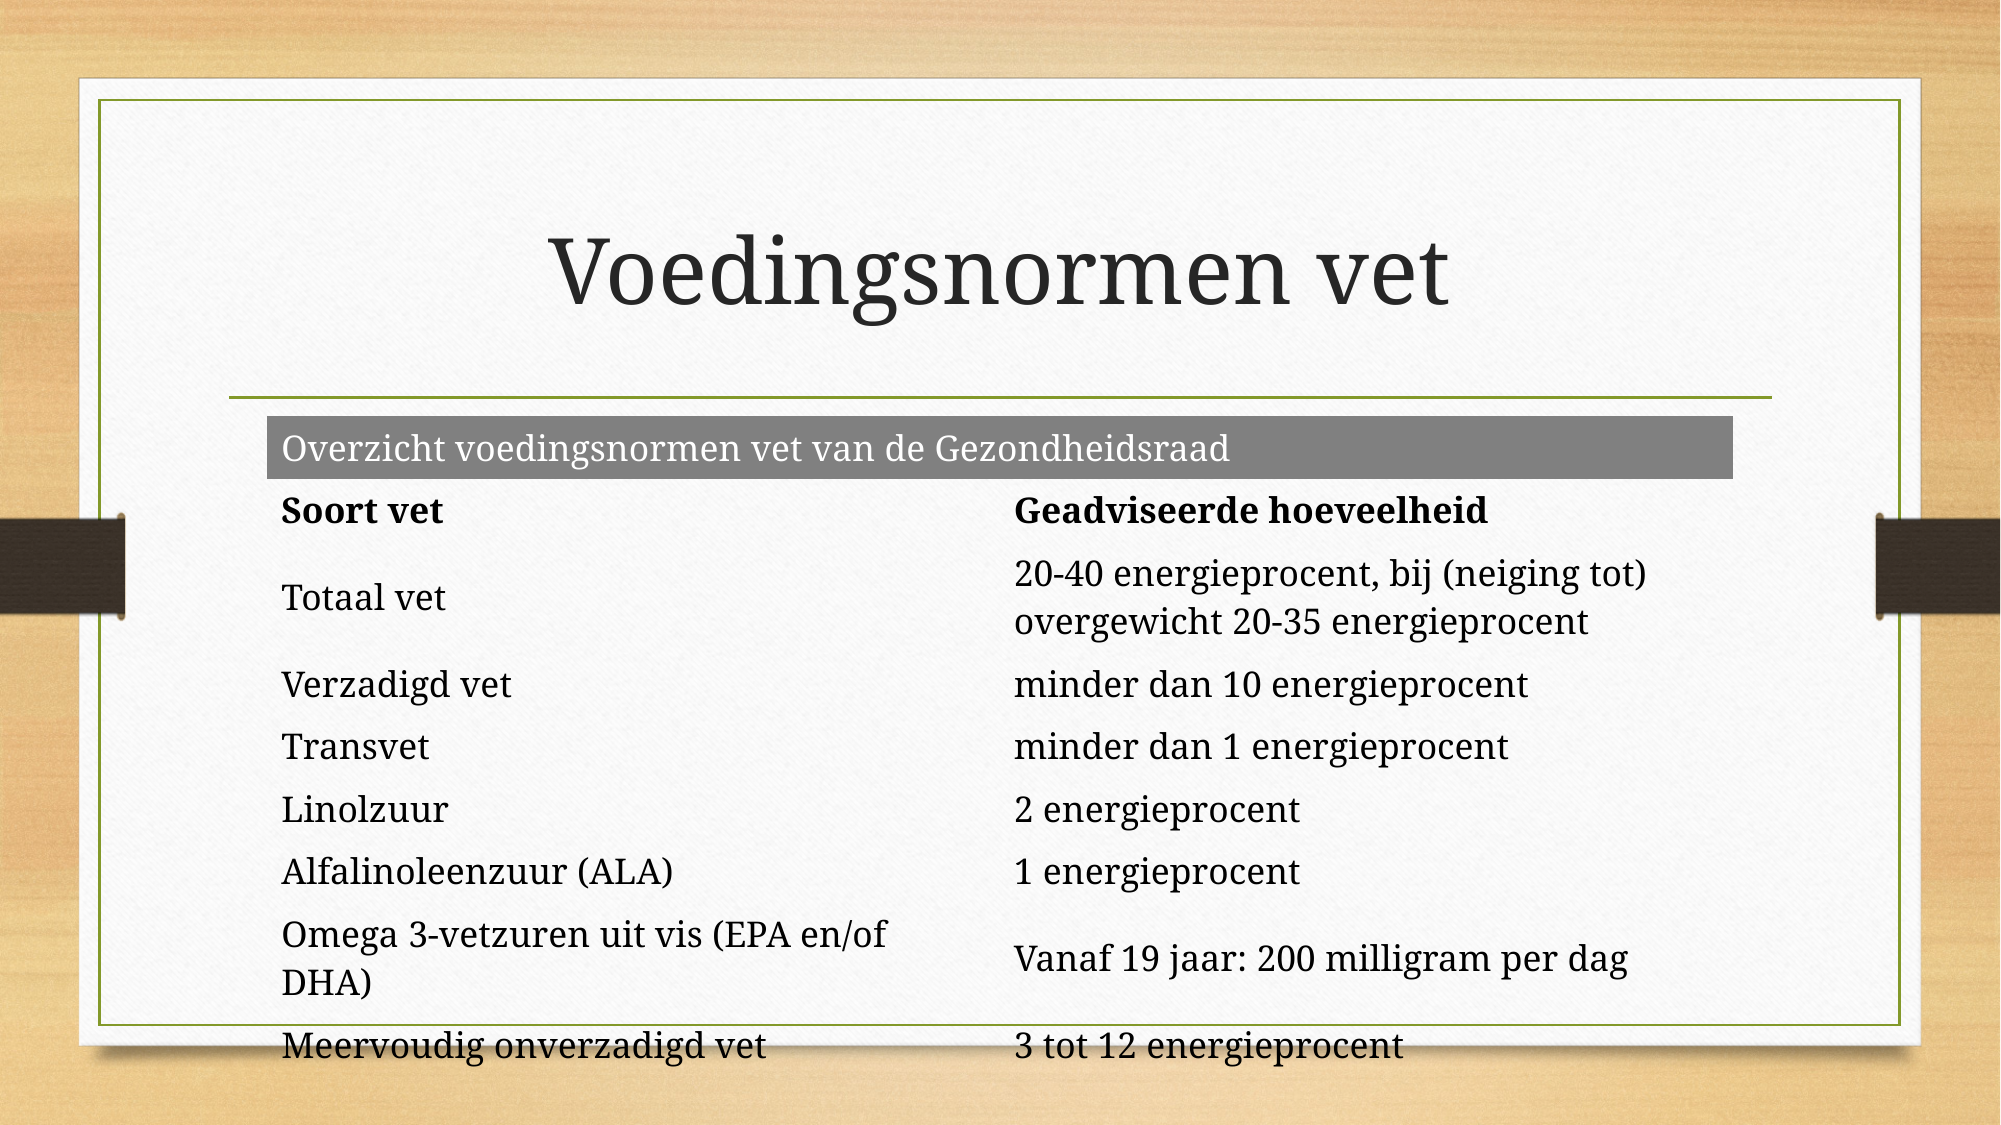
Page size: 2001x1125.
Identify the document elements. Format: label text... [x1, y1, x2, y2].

table_cell Geadviseerde hoeveelheid [1000, 479, 1733, 541]
table_cell Verzadigd vet [267, 652, 1000, 715]
table_cell Omega 3-vetzuren uit vis (EPA en/of DHA) [267, 902, 1000, 1013]
table_cell Transvet [267, 715, 1000, 777]
table_cell Linolzuur [267, 777, 1000, 840]
table_cell Totaal vet [267, 541, 1000, 652]
title Voedingsnormen vet [212, 161, 1788, 375]
table_header Overzicht voedingsnormen vet van de Gezondheidsraad [267, 416, 1733, 479]
table_cell 2 energieprocent [1000, 777, 1733, 840]
table_cell Vanaf 19 jaar: 200 milligram per dag [1000, 902, 1733, 1013]
table_cell minder dan 10 energieprocent [1000, 652, 1733, 715]
table_cell 20-40 energieprocent, bij (neiging tot) overgewicht 20-35 energieprocent [1000, 541, 1733, 652]
table_cell 1 energieprocent [1000, 840, 1733, 902]
table_cell Meervoudig onverzadigd vet [267, 1013, 1000, 1076]
table_cell 3 tot 12 energieprocent [1000, 1013, 1733, 1076]
table_cell Alfalinoleenzuur (ALA) [267, 840, 1000, 902]
table_cell Soort vet [267, 479, 1000, 541]
table_cell minder dan 1 energieprocent [1000, 715, 1733, 777]
picture [0, 0, 2001, 1125]
